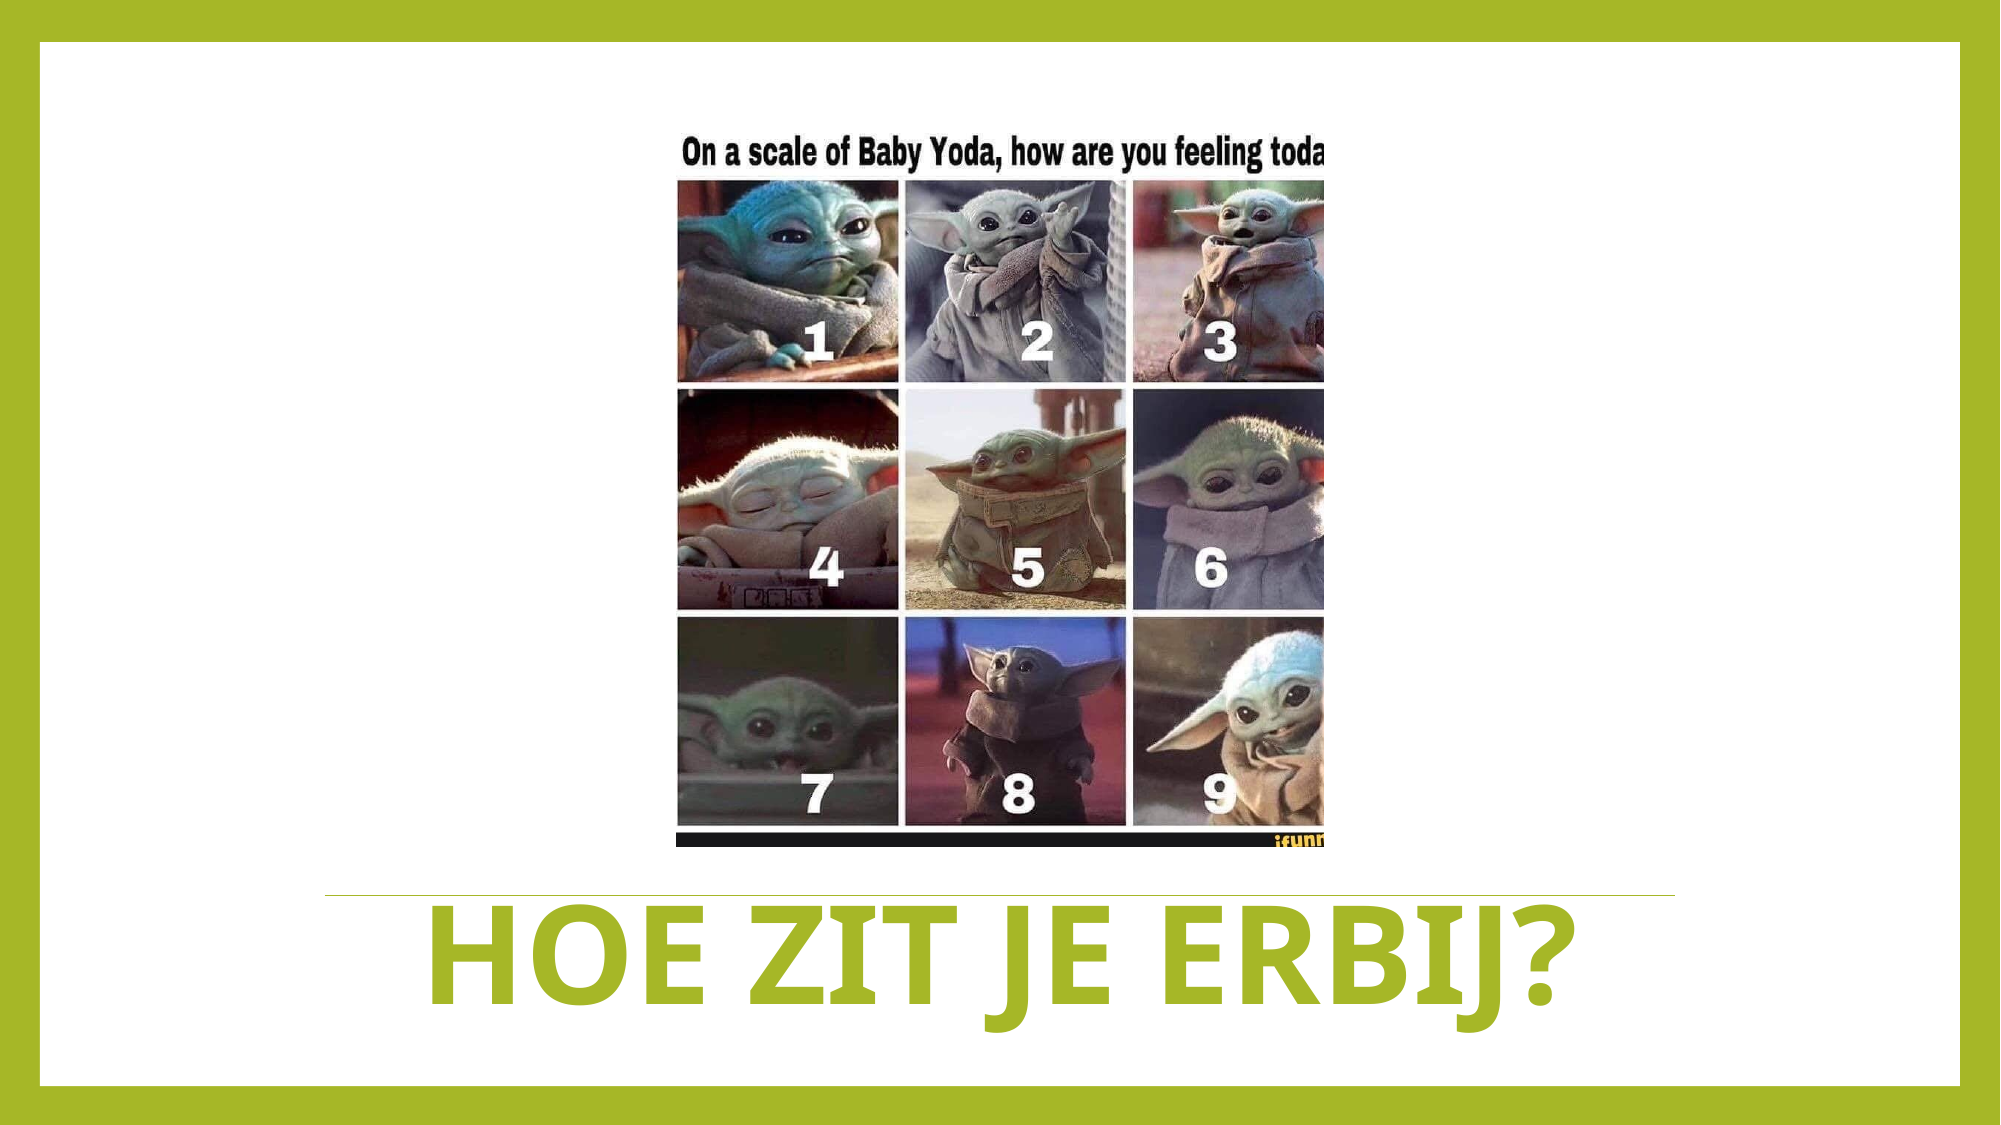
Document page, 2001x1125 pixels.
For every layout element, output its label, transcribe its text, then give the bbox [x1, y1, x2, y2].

text_box [0, 0, 2000, 1125]
picture [675, 121, 1325, 847]
text_box [38, 41, 1961, 1088]
title Hoe zit je erbij? [182, 822, 1818, 1040]
